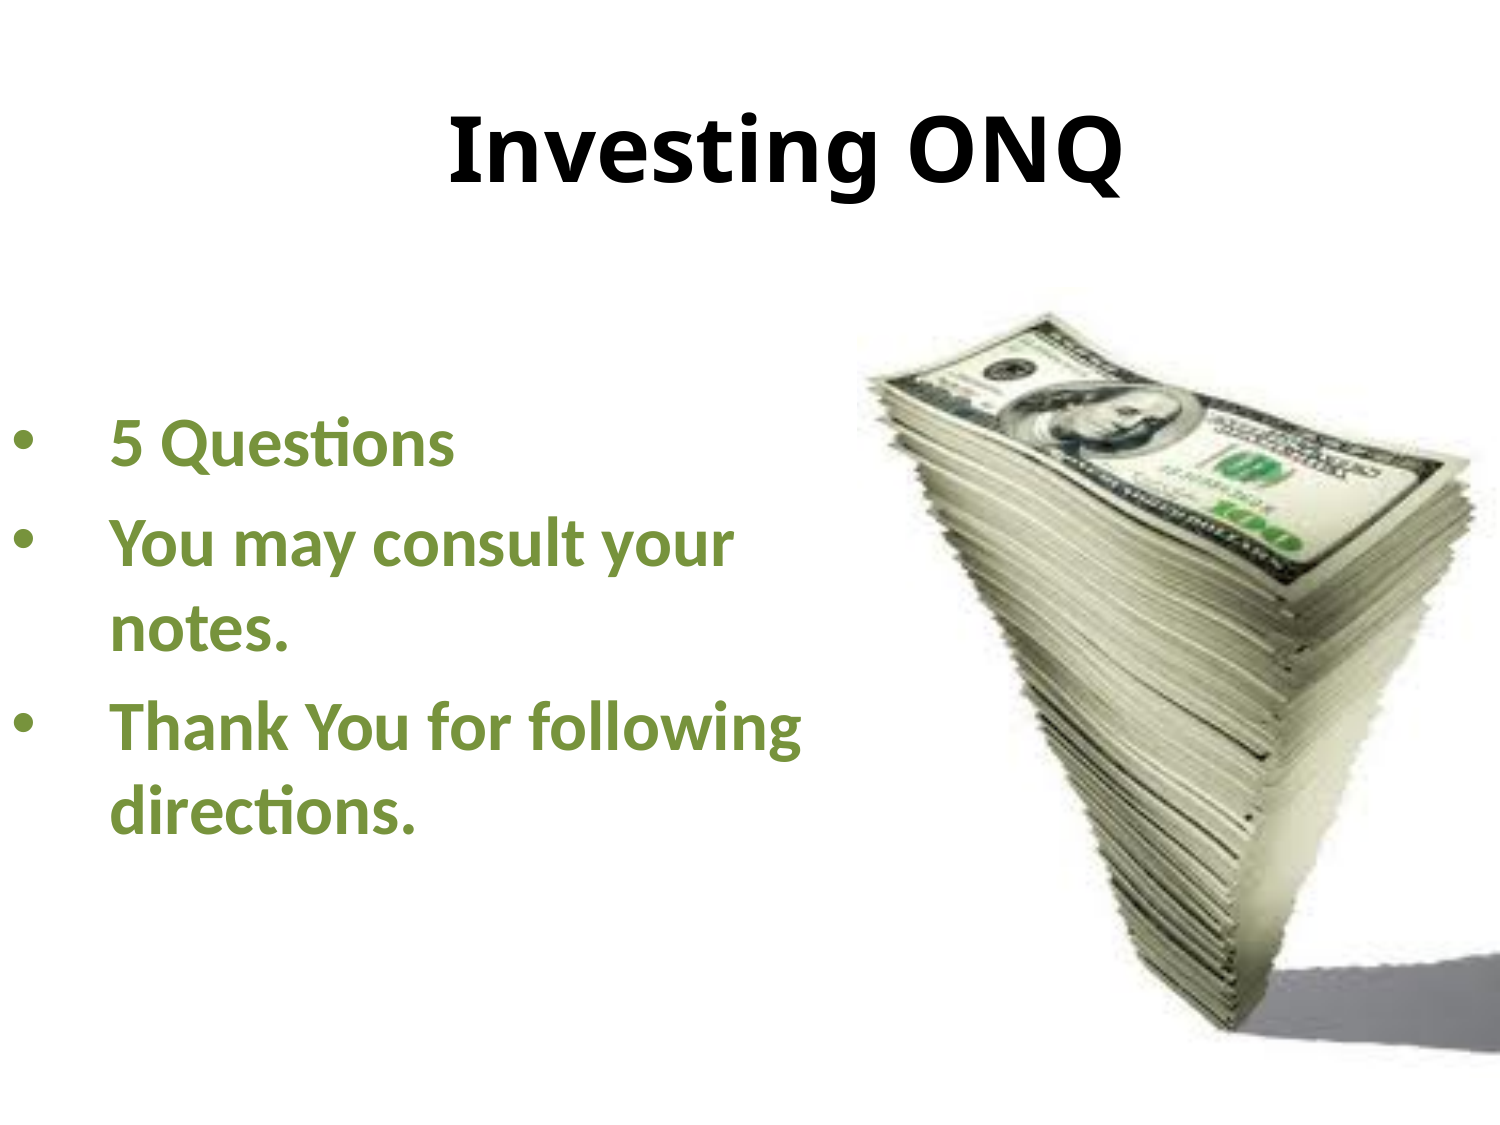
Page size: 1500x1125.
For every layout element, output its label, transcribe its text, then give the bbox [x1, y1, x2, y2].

title Investing ONQ [150, 24, 1425, 267]
subtitle 5 Questions You may consult your notes. Thank You for following directions. [0, 388, 852, 863]
picture [857, 287, 1500, 1078]
